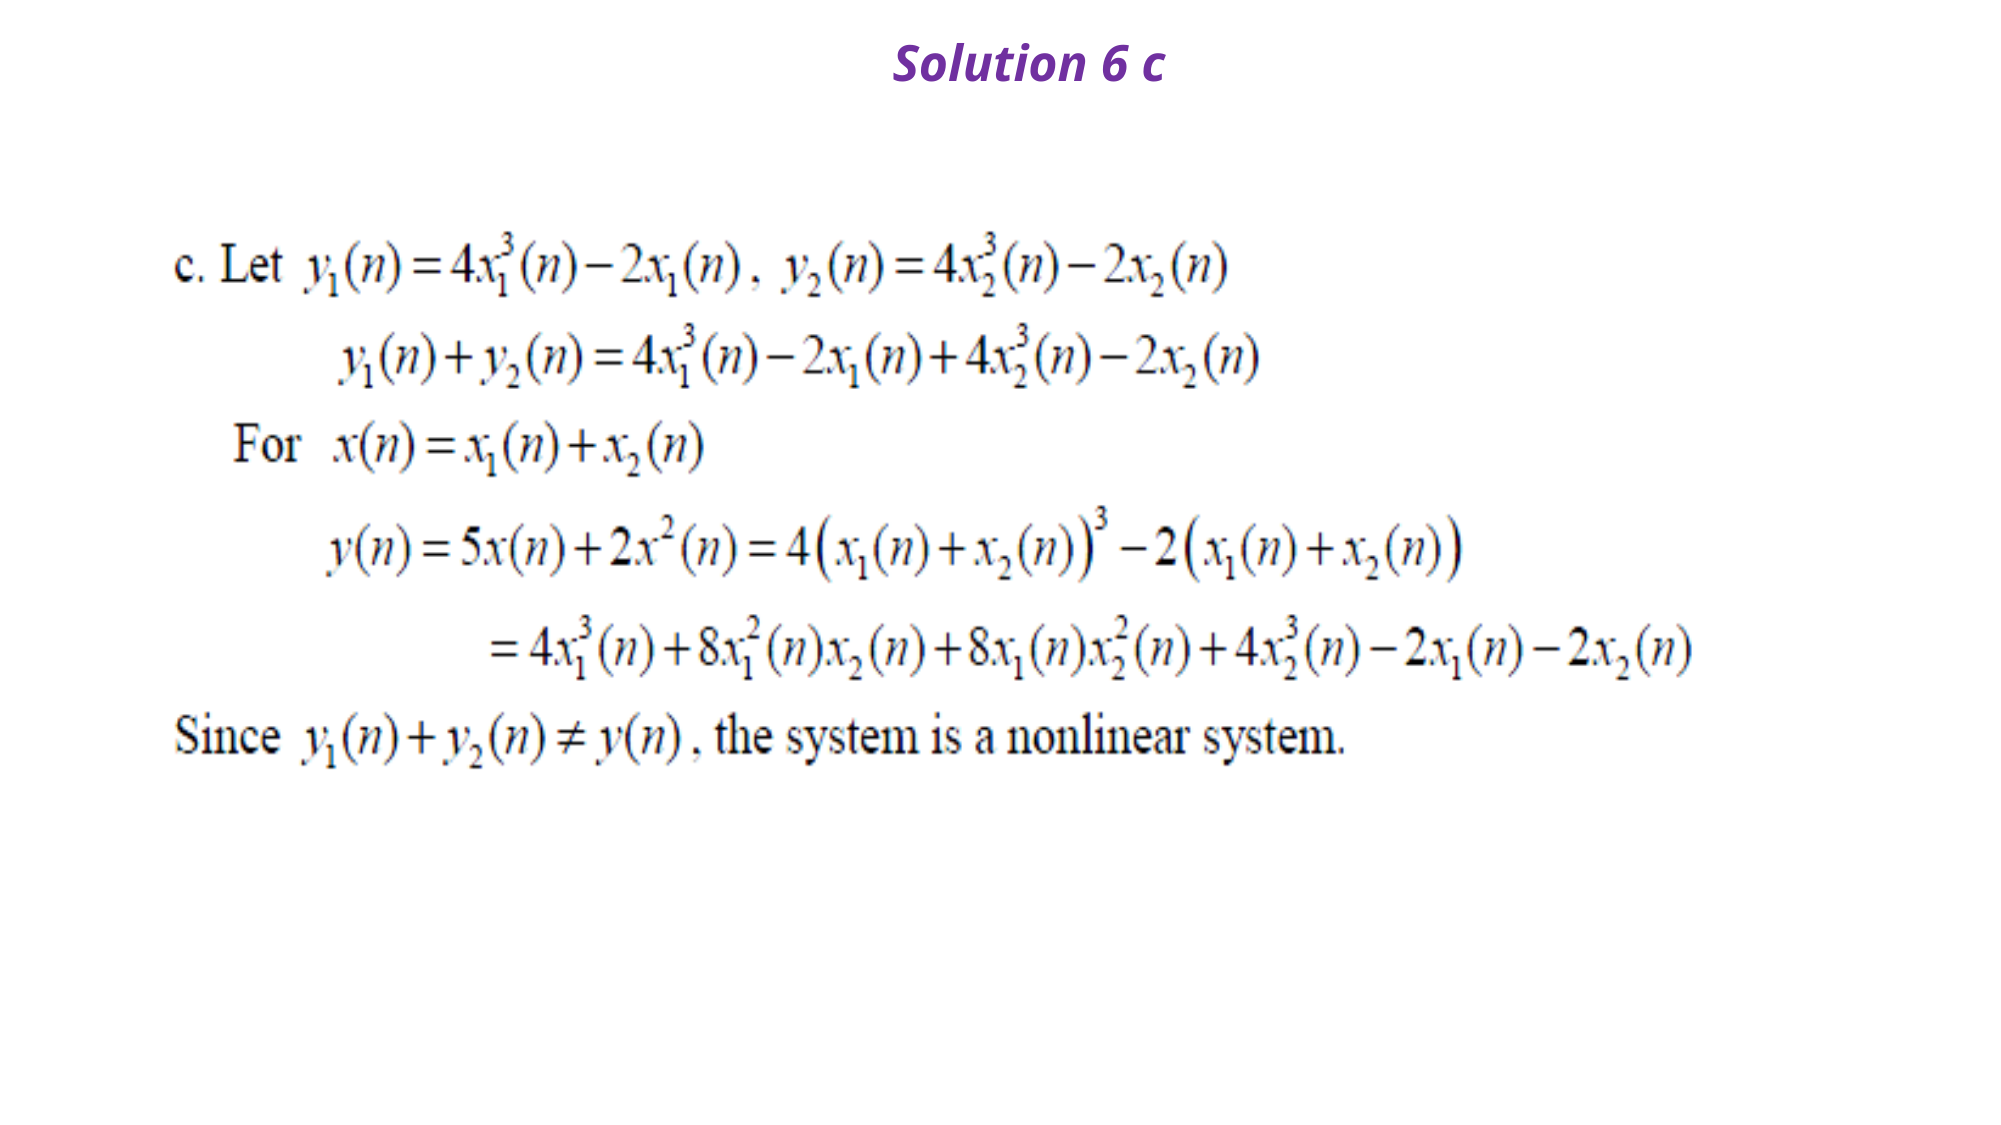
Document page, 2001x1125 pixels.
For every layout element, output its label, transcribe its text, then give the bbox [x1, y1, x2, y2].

picture [159, 221, 1709, 781]
text_box Solution 6 c [877, 19, 1181, 99]
